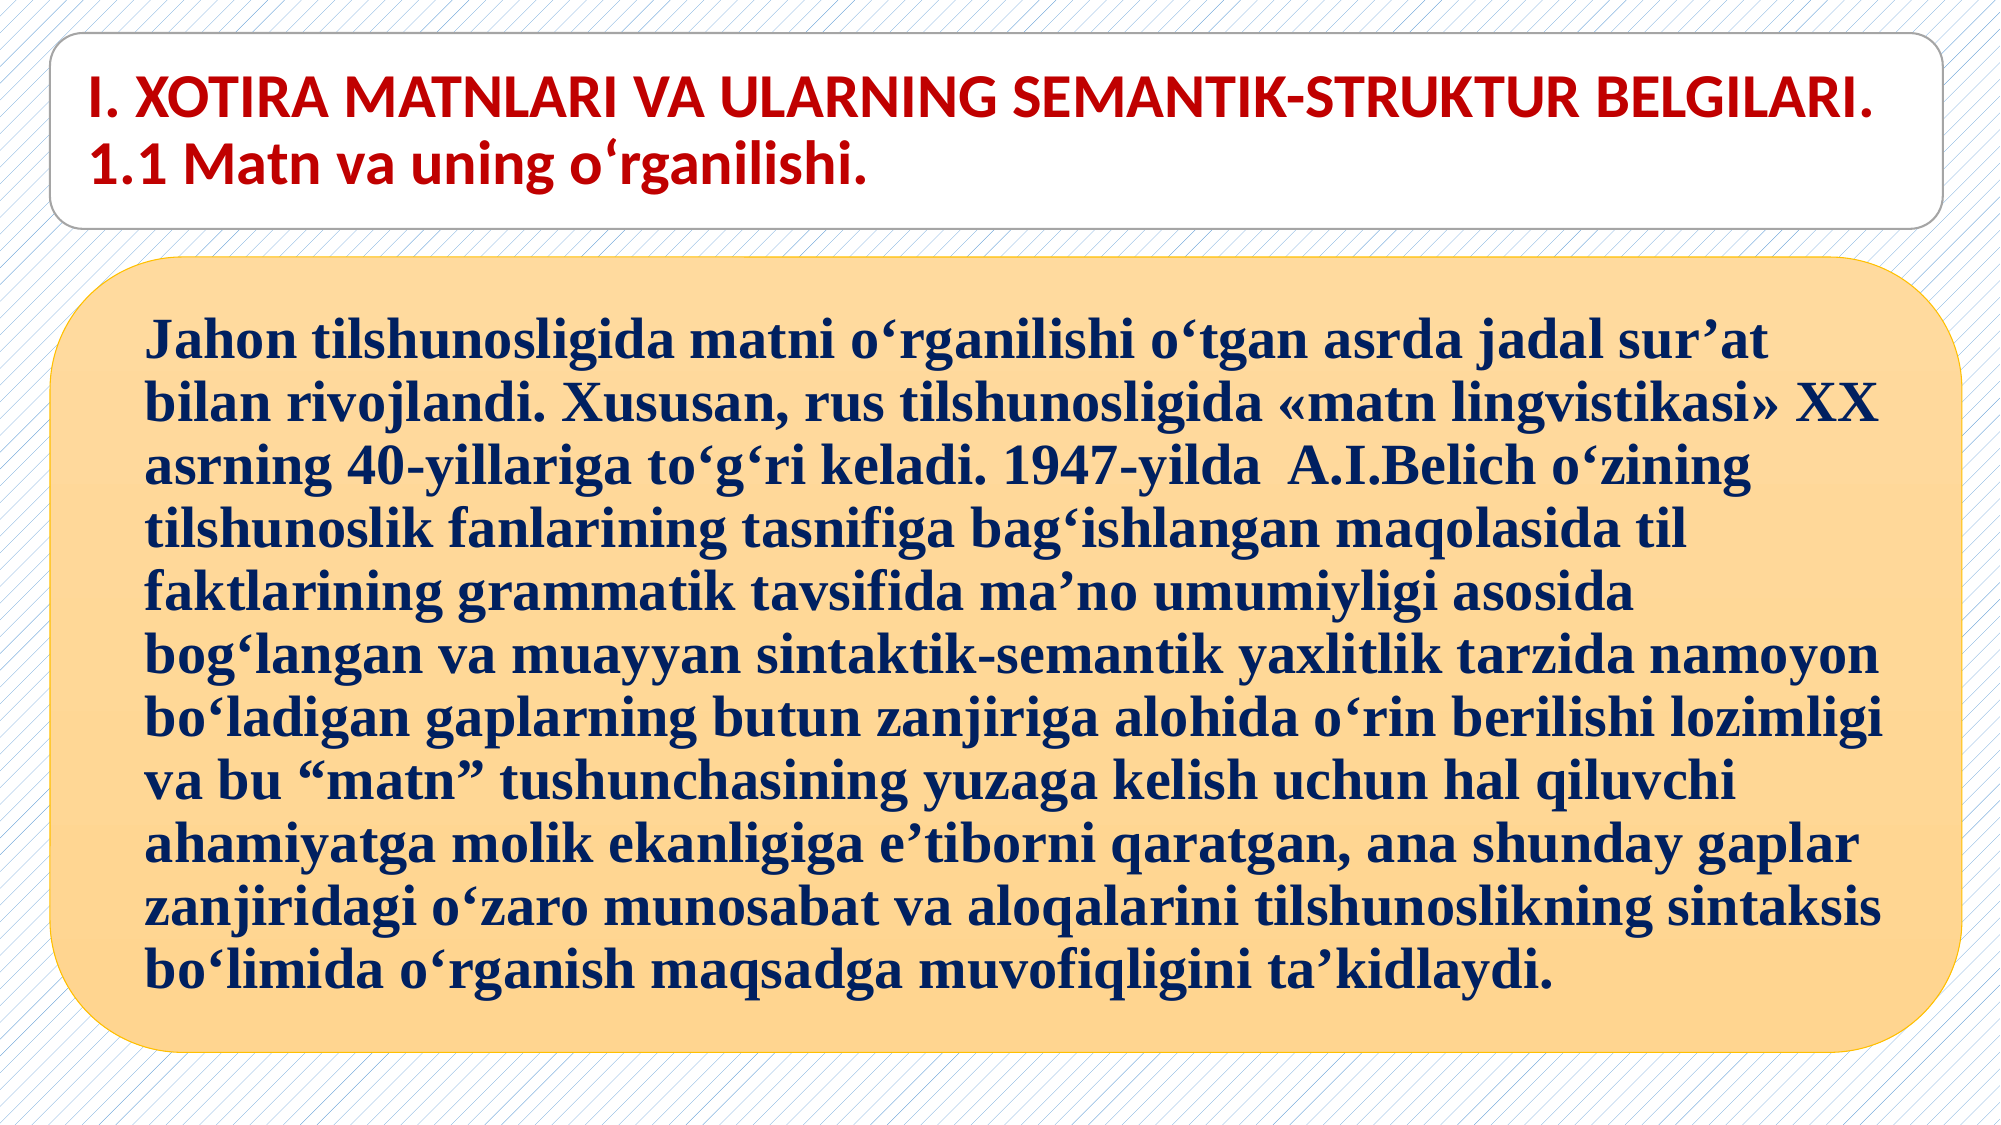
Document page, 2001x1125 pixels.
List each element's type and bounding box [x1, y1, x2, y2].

list [49, 245, 1962, 1065]
text_box [49, 16, 1943, 245]
